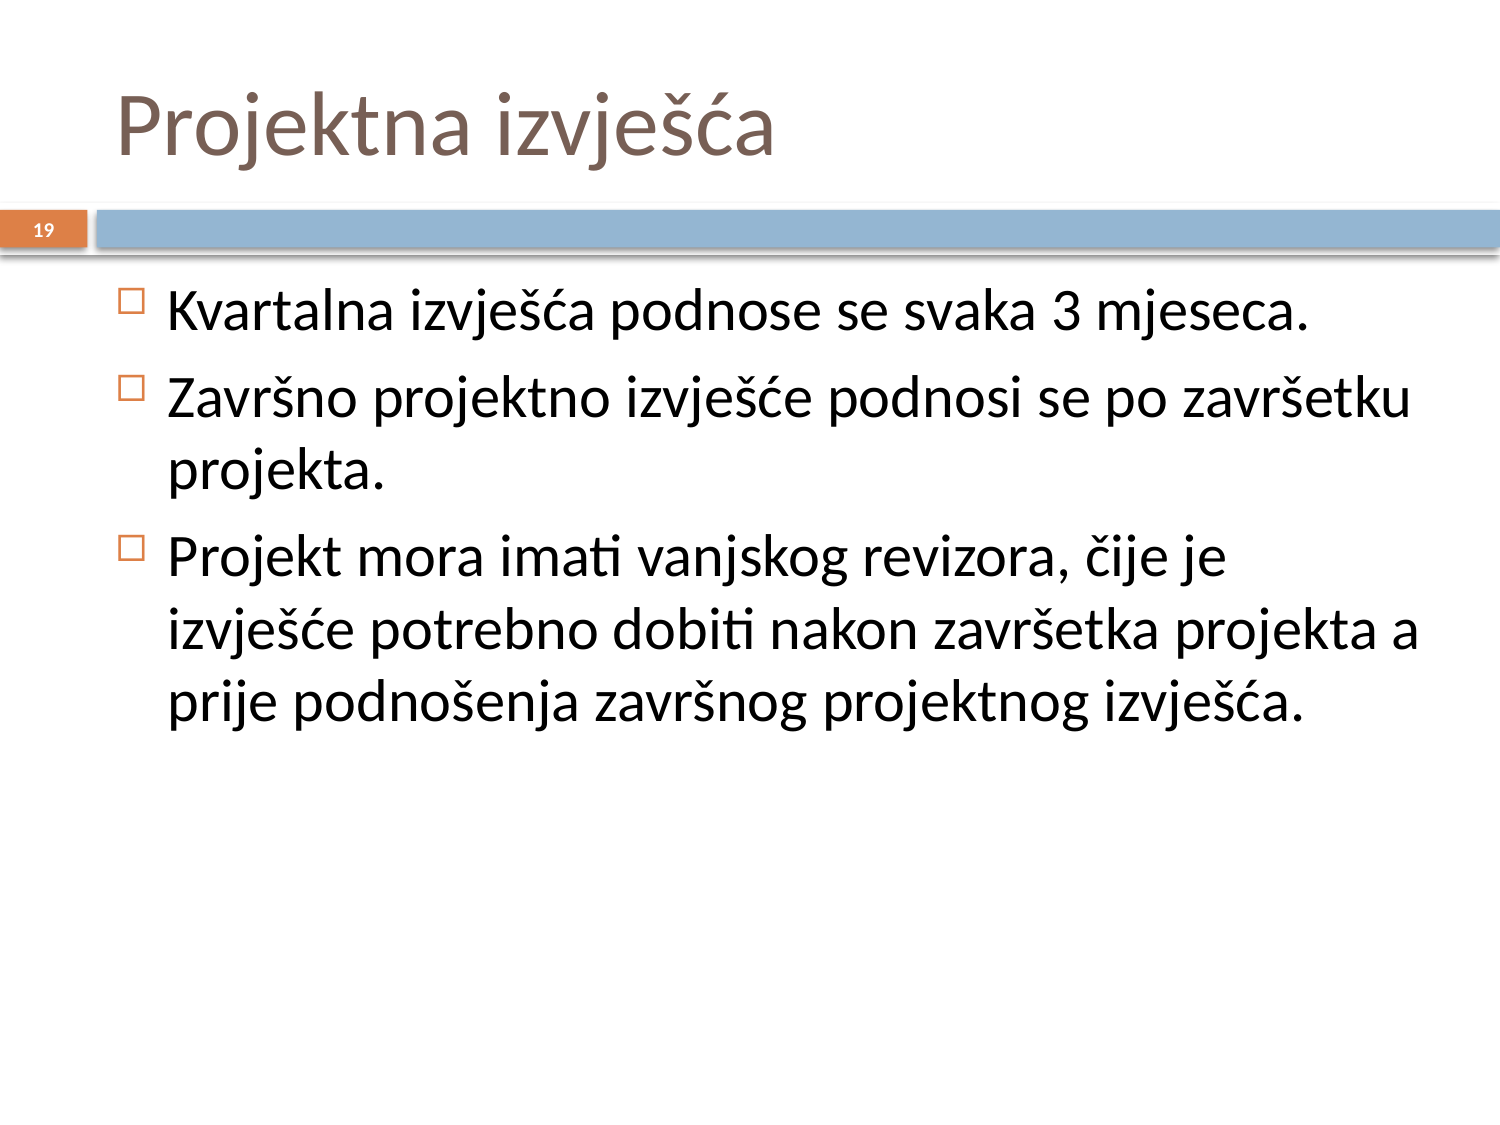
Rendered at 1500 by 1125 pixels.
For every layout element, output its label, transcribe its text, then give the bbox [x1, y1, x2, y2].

title Projektna izvješća [100, 37, 1439, 201]
list Kvartalna izvješća podnose se svaka 3 mjeseca. Završno projektno izvješće podnosi se po završetku projekta. Projekt mora imati vanjskog revizora, čije je izvješće potrebno dobiti nakon završetka projekta a prije podnošenja završnog projektnog izvješća. [100, 262, 1439, 1001]
slide_number 19 [0, 208, 88, 249]
